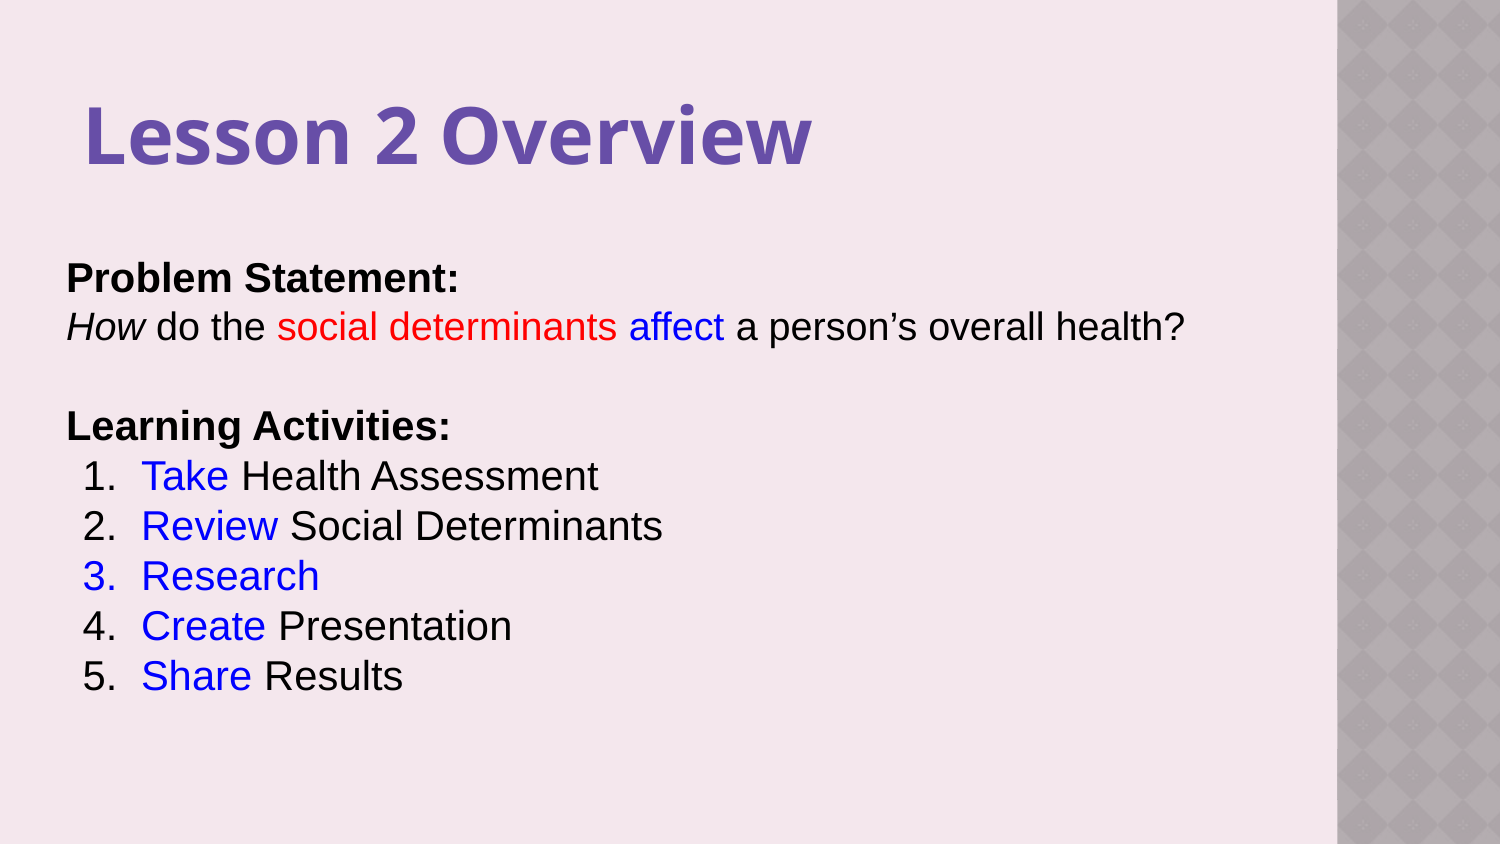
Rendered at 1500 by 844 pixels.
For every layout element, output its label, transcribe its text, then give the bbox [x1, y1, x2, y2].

title Lesson 2 Overview [75, 39, 1263, 181]
text_box Problem Statement: How do the social determinants affect a person’s overall health? Learning Activities: Take Health Assessment Review Social Determinants Research Create Presentation Share Results [51, 236, 1415, 729]
